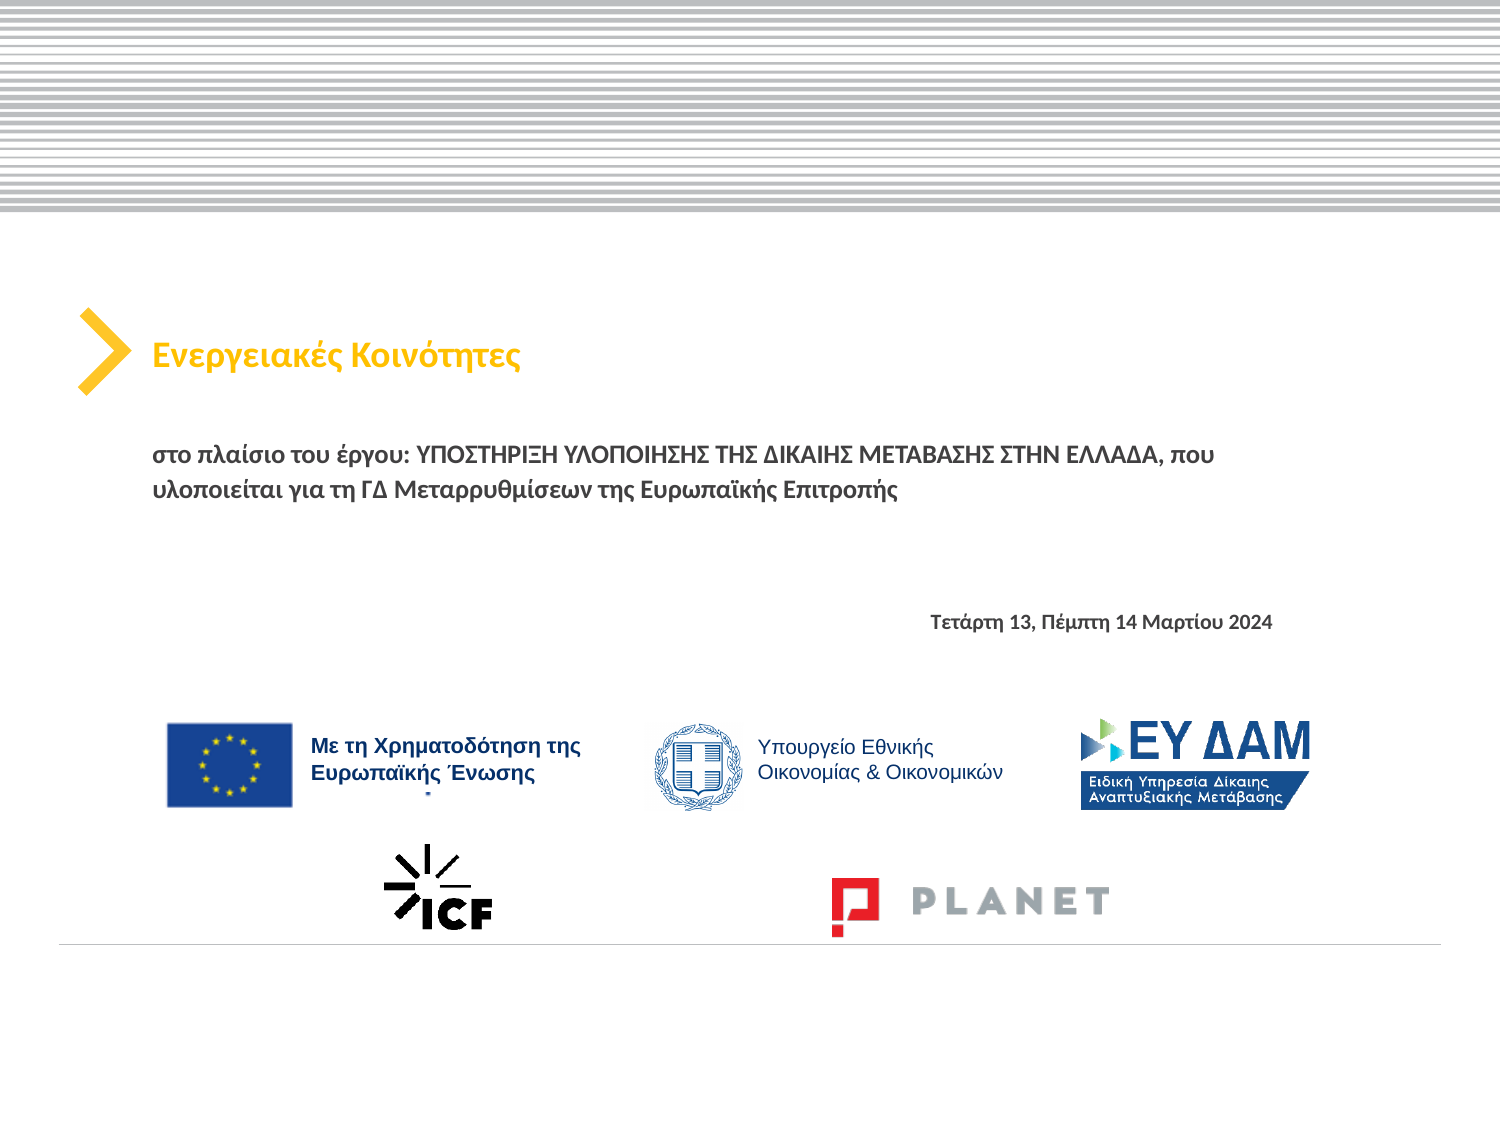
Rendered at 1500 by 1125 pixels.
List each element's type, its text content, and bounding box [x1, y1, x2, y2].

text_box στο πλαίσιο του έργου: ΥΠΟΣΤΗΡΙΞΗ ΥΛΟΠΟΙΗΣΗΣ ΤΗΣ ΔΙΚΑΙΗΣ ΜΕΤΑΒΑΣΗΣ ΣΤΗΝ ΕΛΛΑΔΑ, που υλοποιείται για τη ΓΔ Μεταρρυθμίσεων της Ευρωπαϊκής Επιτροπής [152, 438, 1348, 510]
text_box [152, 704, 1319, 938]
text_box Τετάρτη 13, Πέμπτη 14 Μαρτίου 2024 [856, 600, 1348, 642]
text_box [76, 305, 134, 398]
text_box Ενεργειακές Κοινότητες [152, 278, 1348, 381]
